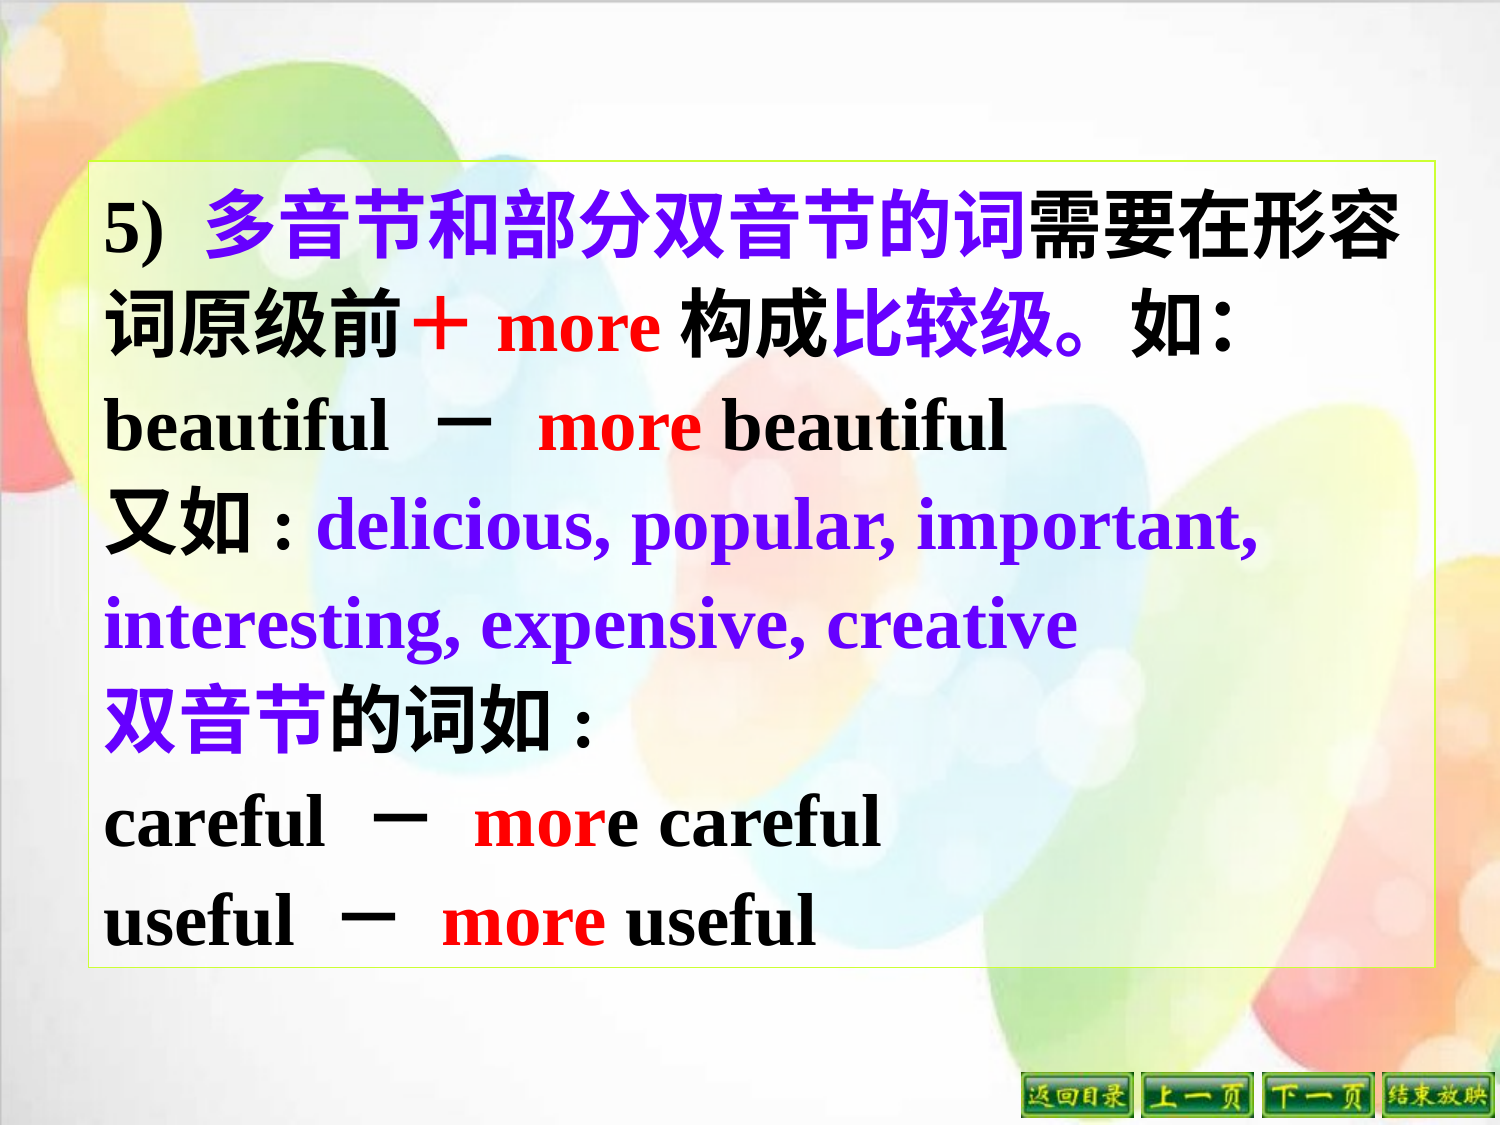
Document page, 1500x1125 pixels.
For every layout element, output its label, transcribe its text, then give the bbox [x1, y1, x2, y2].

picture [0, 0, 1500, 1125]
text_box 5) 多音节和部分双音节的词需要在形容词原级前＋more构成比较级。如： beautiful － more beautiful 又如: delicious, popular, important, interesting, expensive, creative 双音节的词如: careful － more careful useful － more useful [88, 160, 1436, 968]
